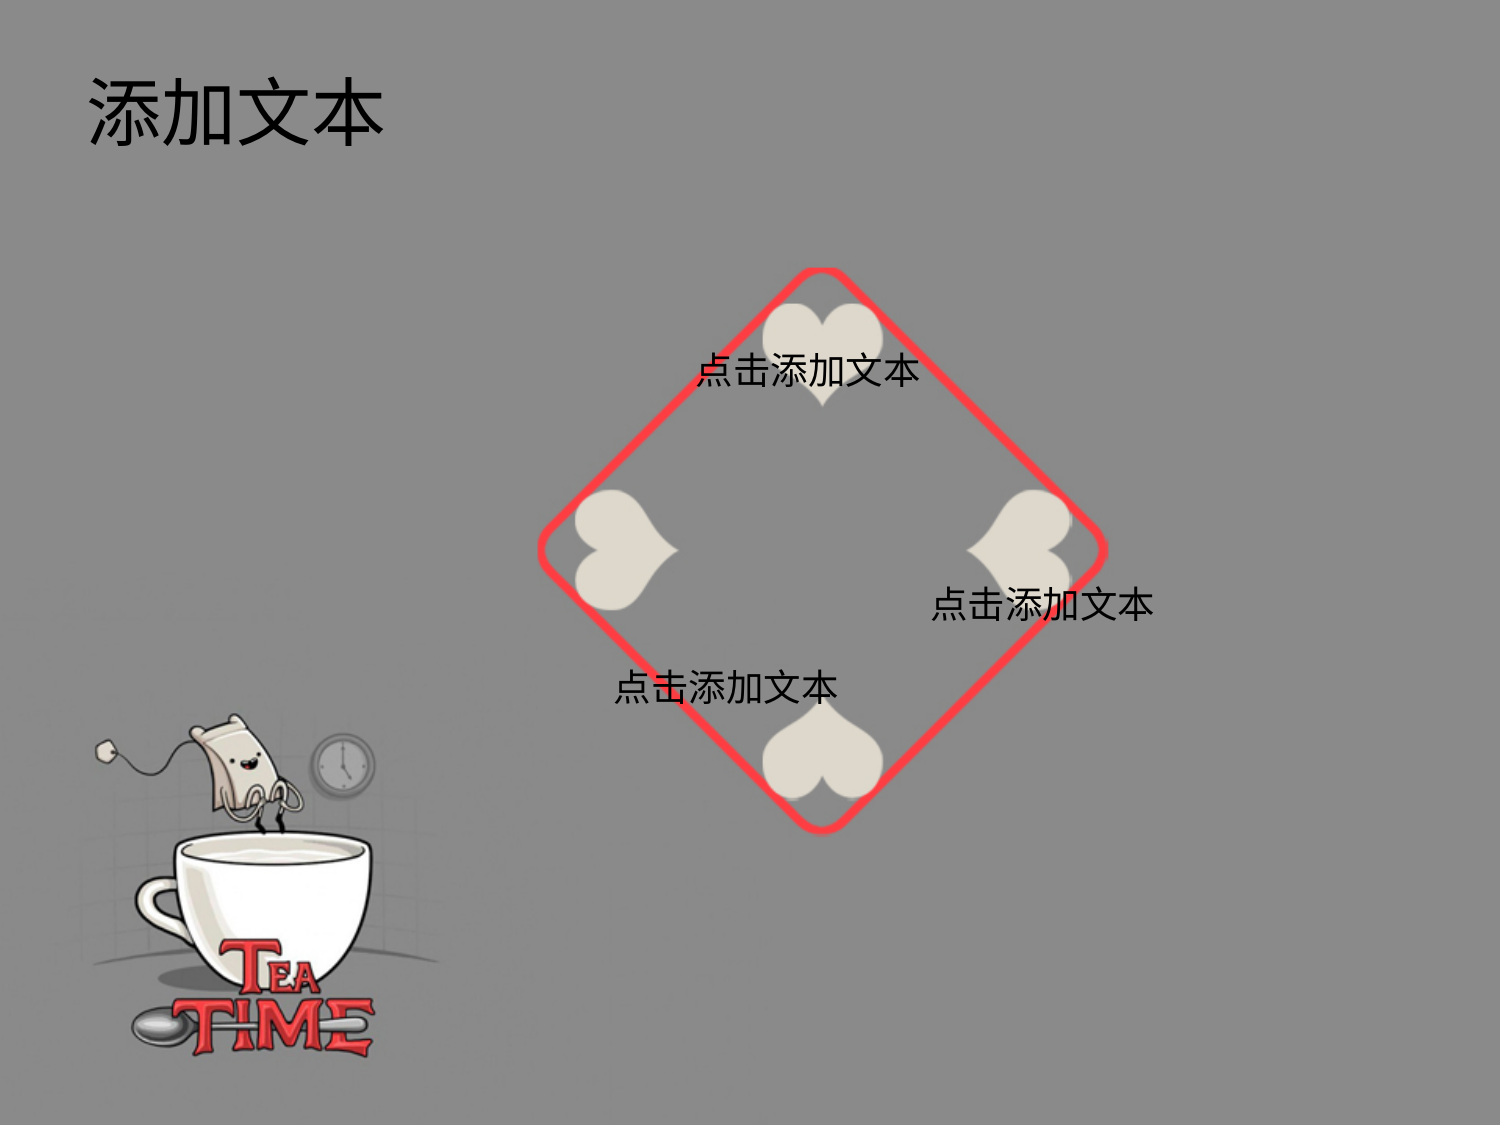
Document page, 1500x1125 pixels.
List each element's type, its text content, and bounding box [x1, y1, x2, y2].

text_box 添加文本 [72, 58, 402, 164]
picture [0, 0, 1500, 1125]
text_box 点击添加文本 [598, 656, 854, 716]
text_box 点击添加文本 [680, 339, 936, 400]
text_box 点击添加文本 [915, 574, 1171, 634]
